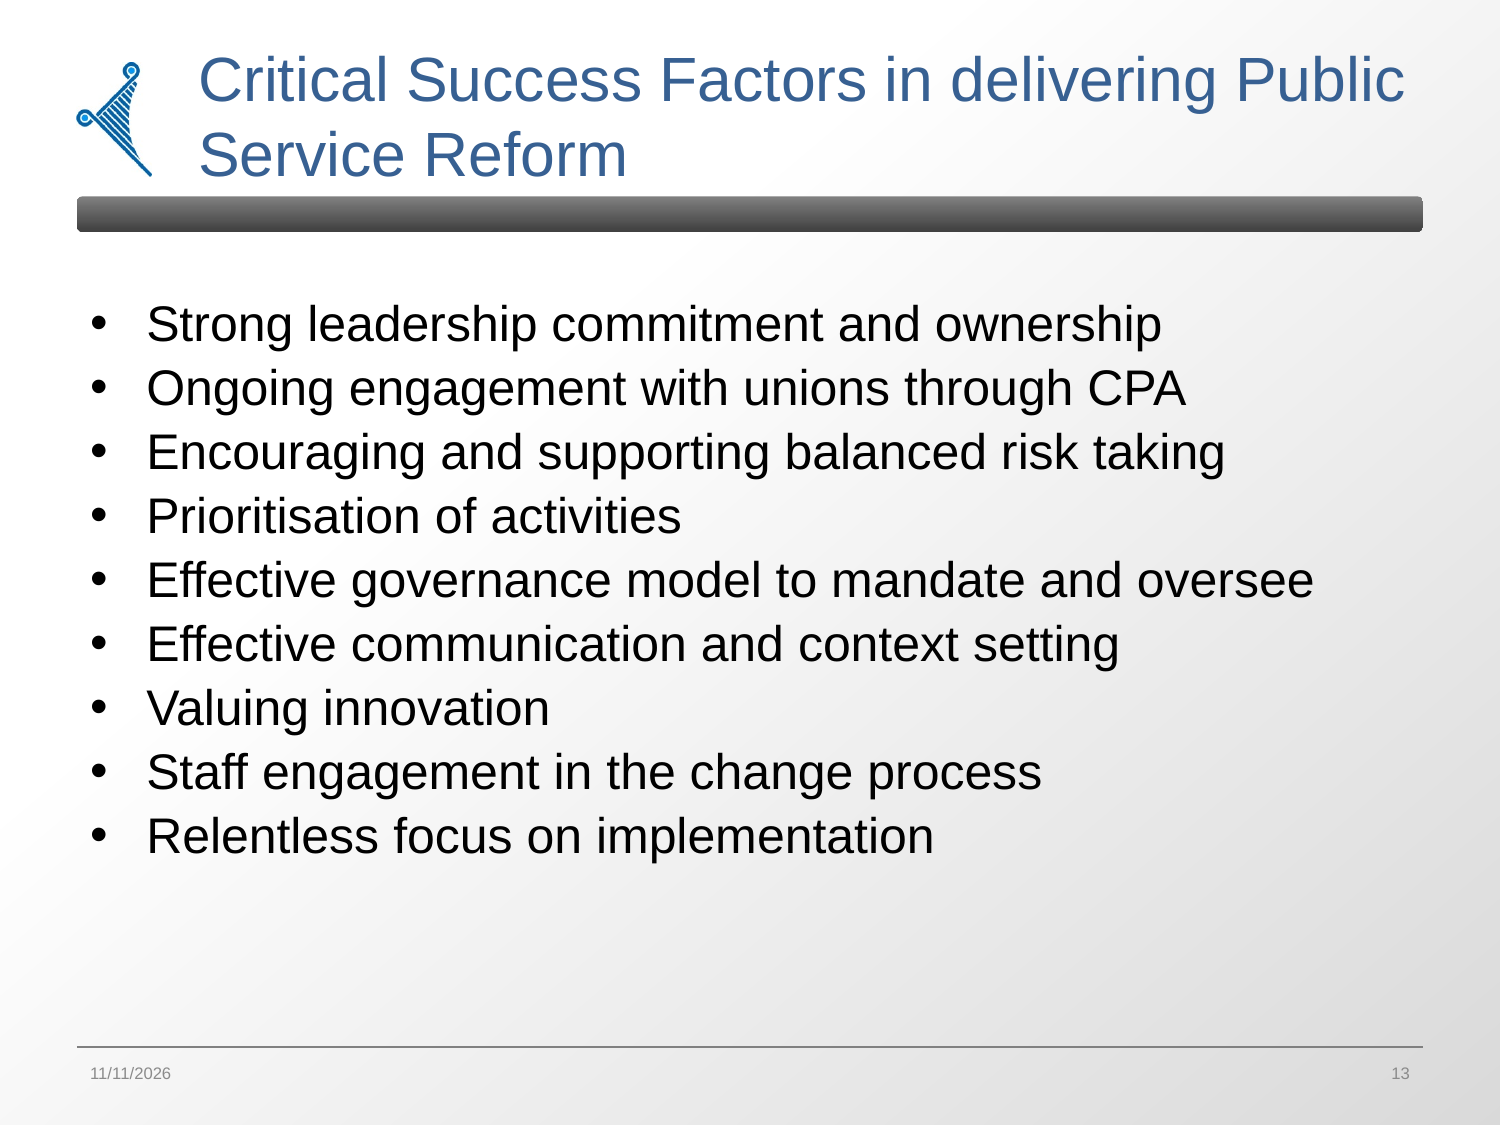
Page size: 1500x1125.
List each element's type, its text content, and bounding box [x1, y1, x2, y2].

list Strong leadership commitment and ownership Ongoing engagement with unions through CPA Encouraging and supporting balanced risk taking Prioritisation of activities Effective governance model to mandate and oversee Effective communication and context setting Valuing innovation Staff engagement in the change process Relentless focus on implementation [74, 290, 1426, 1034]
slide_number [75, 1042, 425, 1103]
picture [76, 62, 152, 177]
title Critical Success Factors in delivering Public Service Reform [182, 89, 1426, 197]
slide_number 13 [1074, 1042, 1425, 1103]
